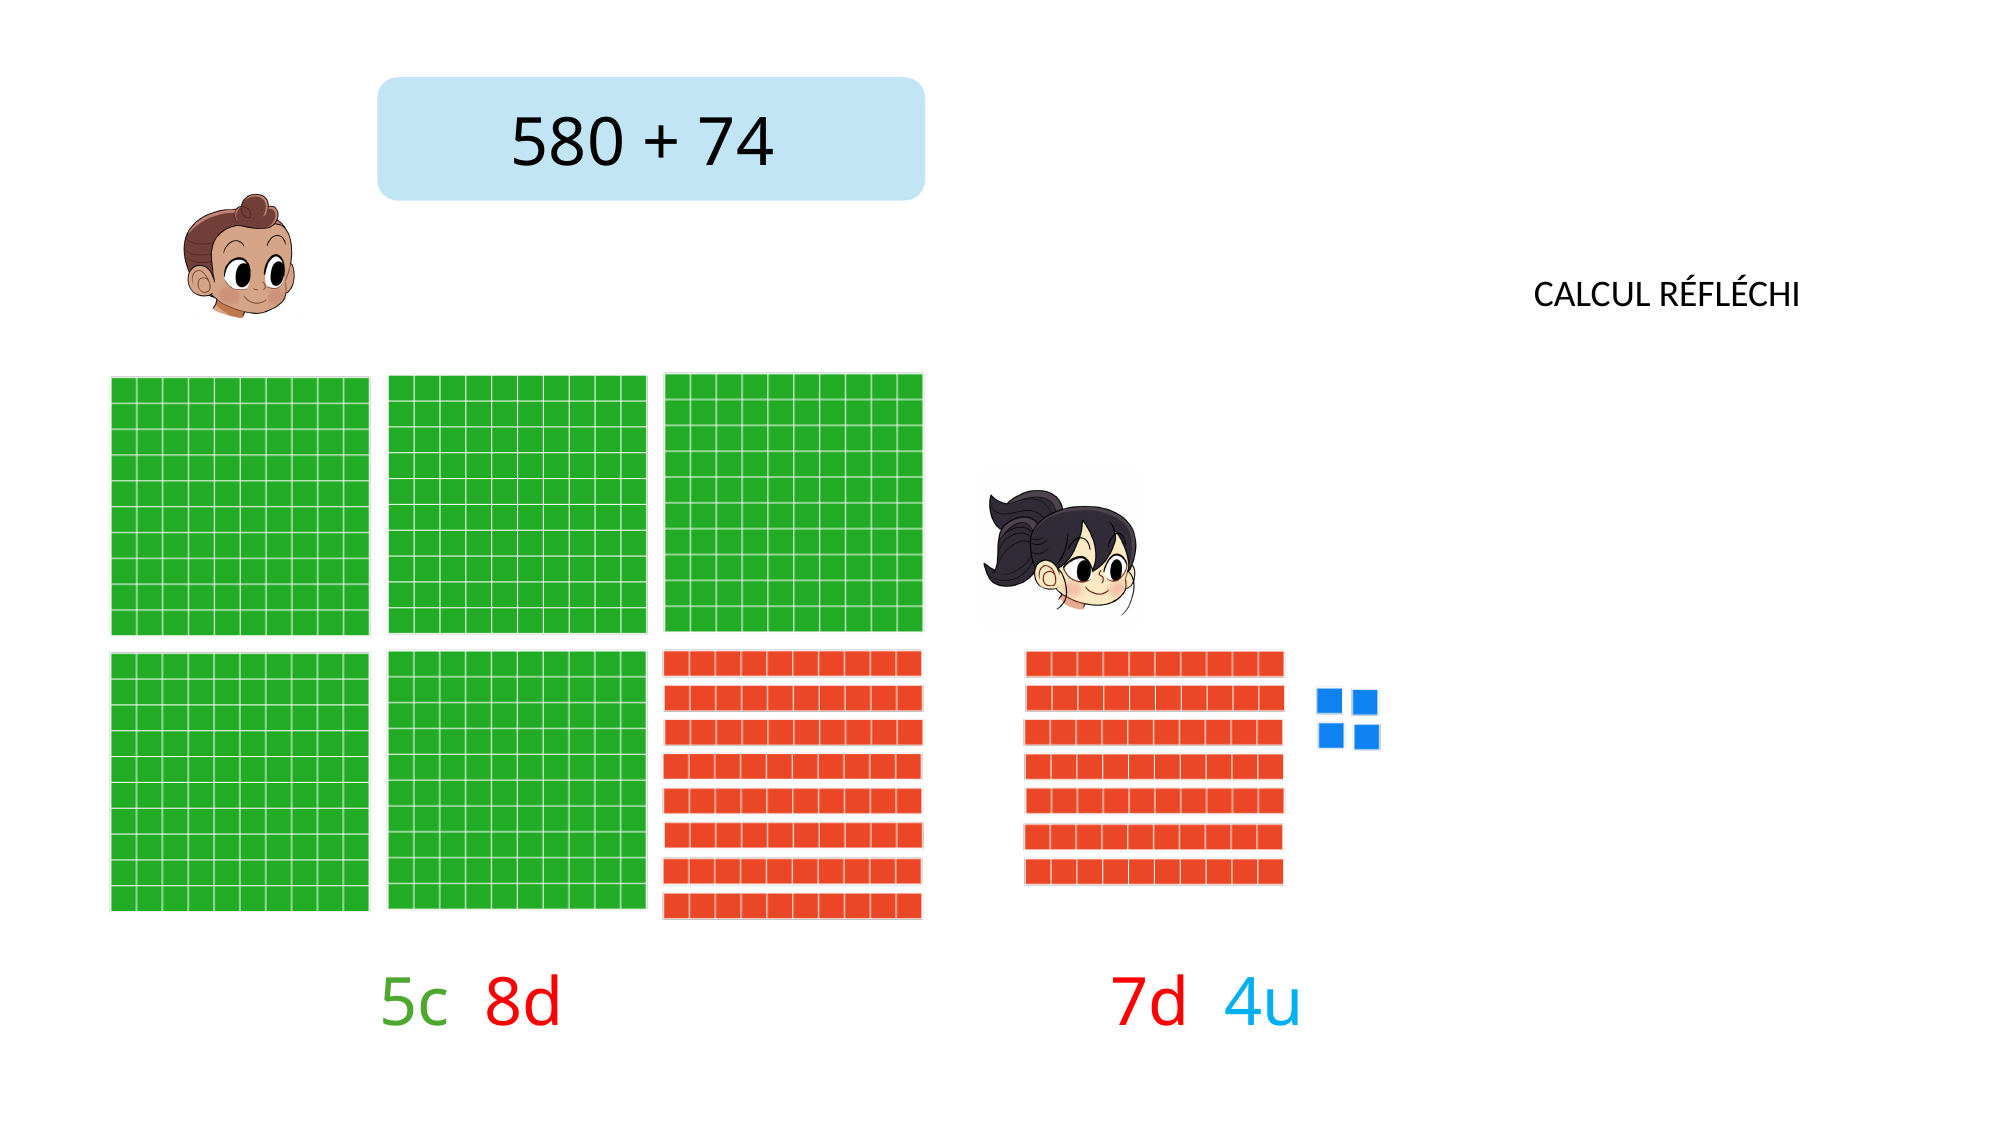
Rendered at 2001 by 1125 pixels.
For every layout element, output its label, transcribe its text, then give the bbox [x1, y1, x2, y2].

text_box 7d 4u [1095, 970, 1391, 1047]
text_box 580 + 74 [375, 75, 927, 203]
picture [58, 321, 1431, 970]
text_box 5c 8d [364, 970, 697, 1047]
text_box CALCUL RÉFLÉCHI [1519, 261, 1826, 322]
picture [173, 190, 304, 320]
